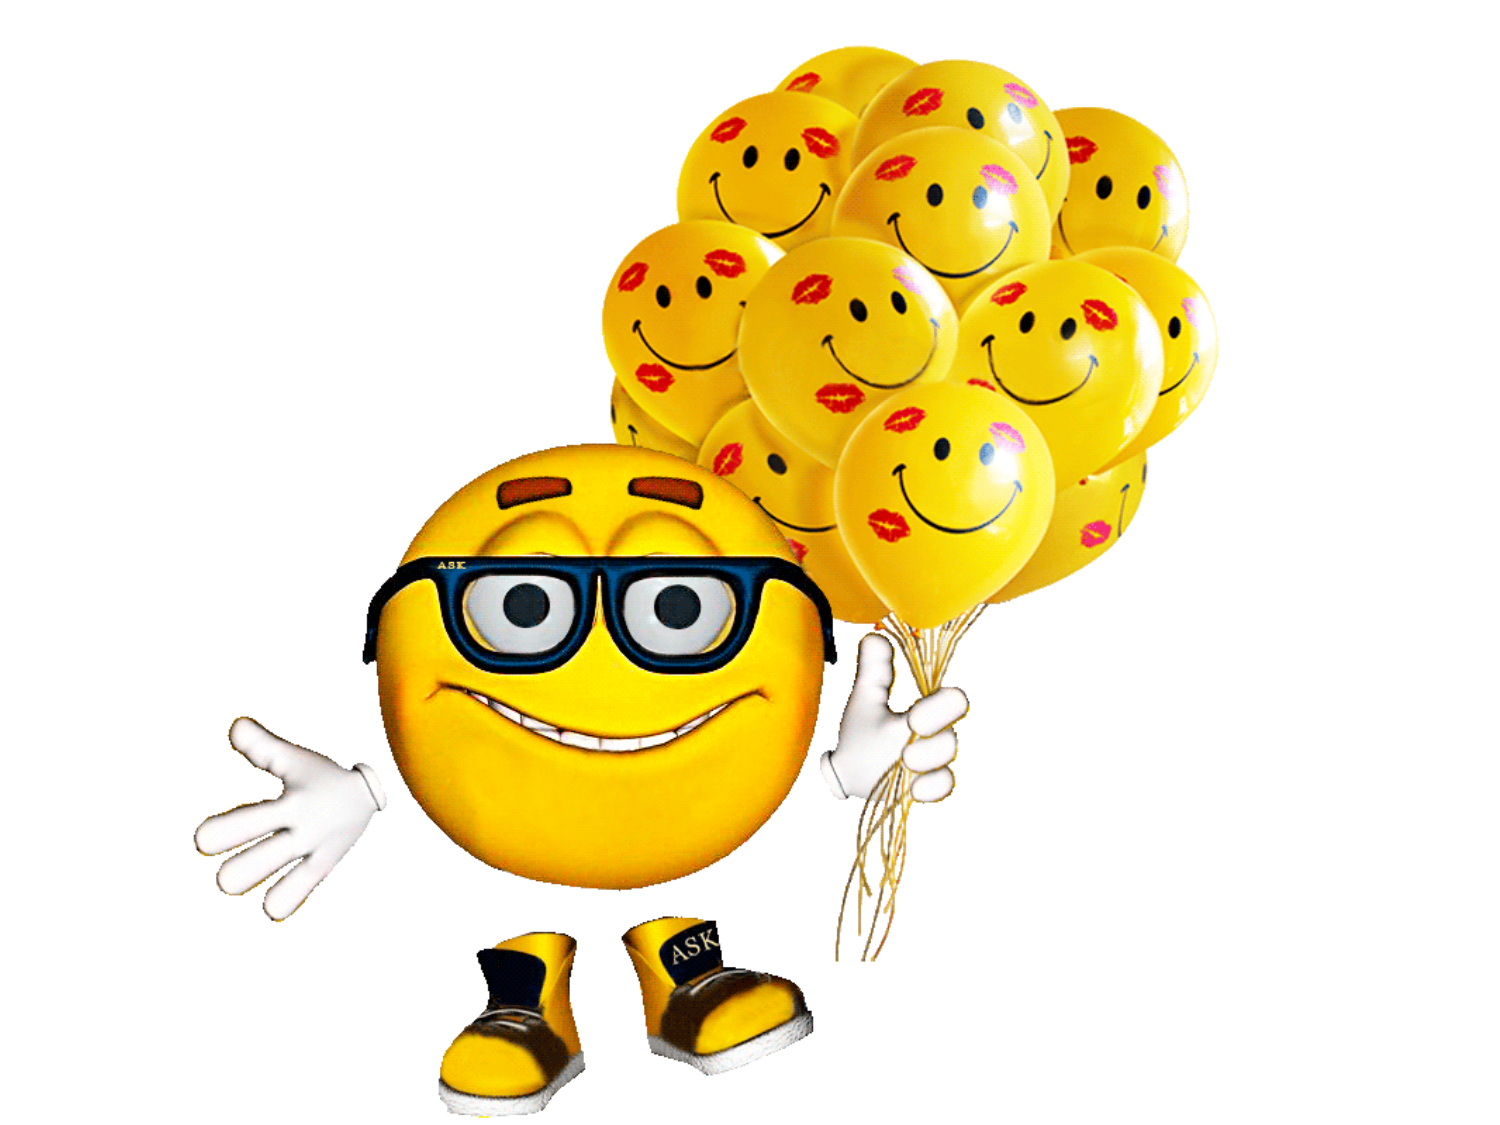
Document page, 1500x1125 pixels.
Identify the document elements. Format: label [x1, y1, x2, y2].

picture [187, 0, 1313, 1125]
